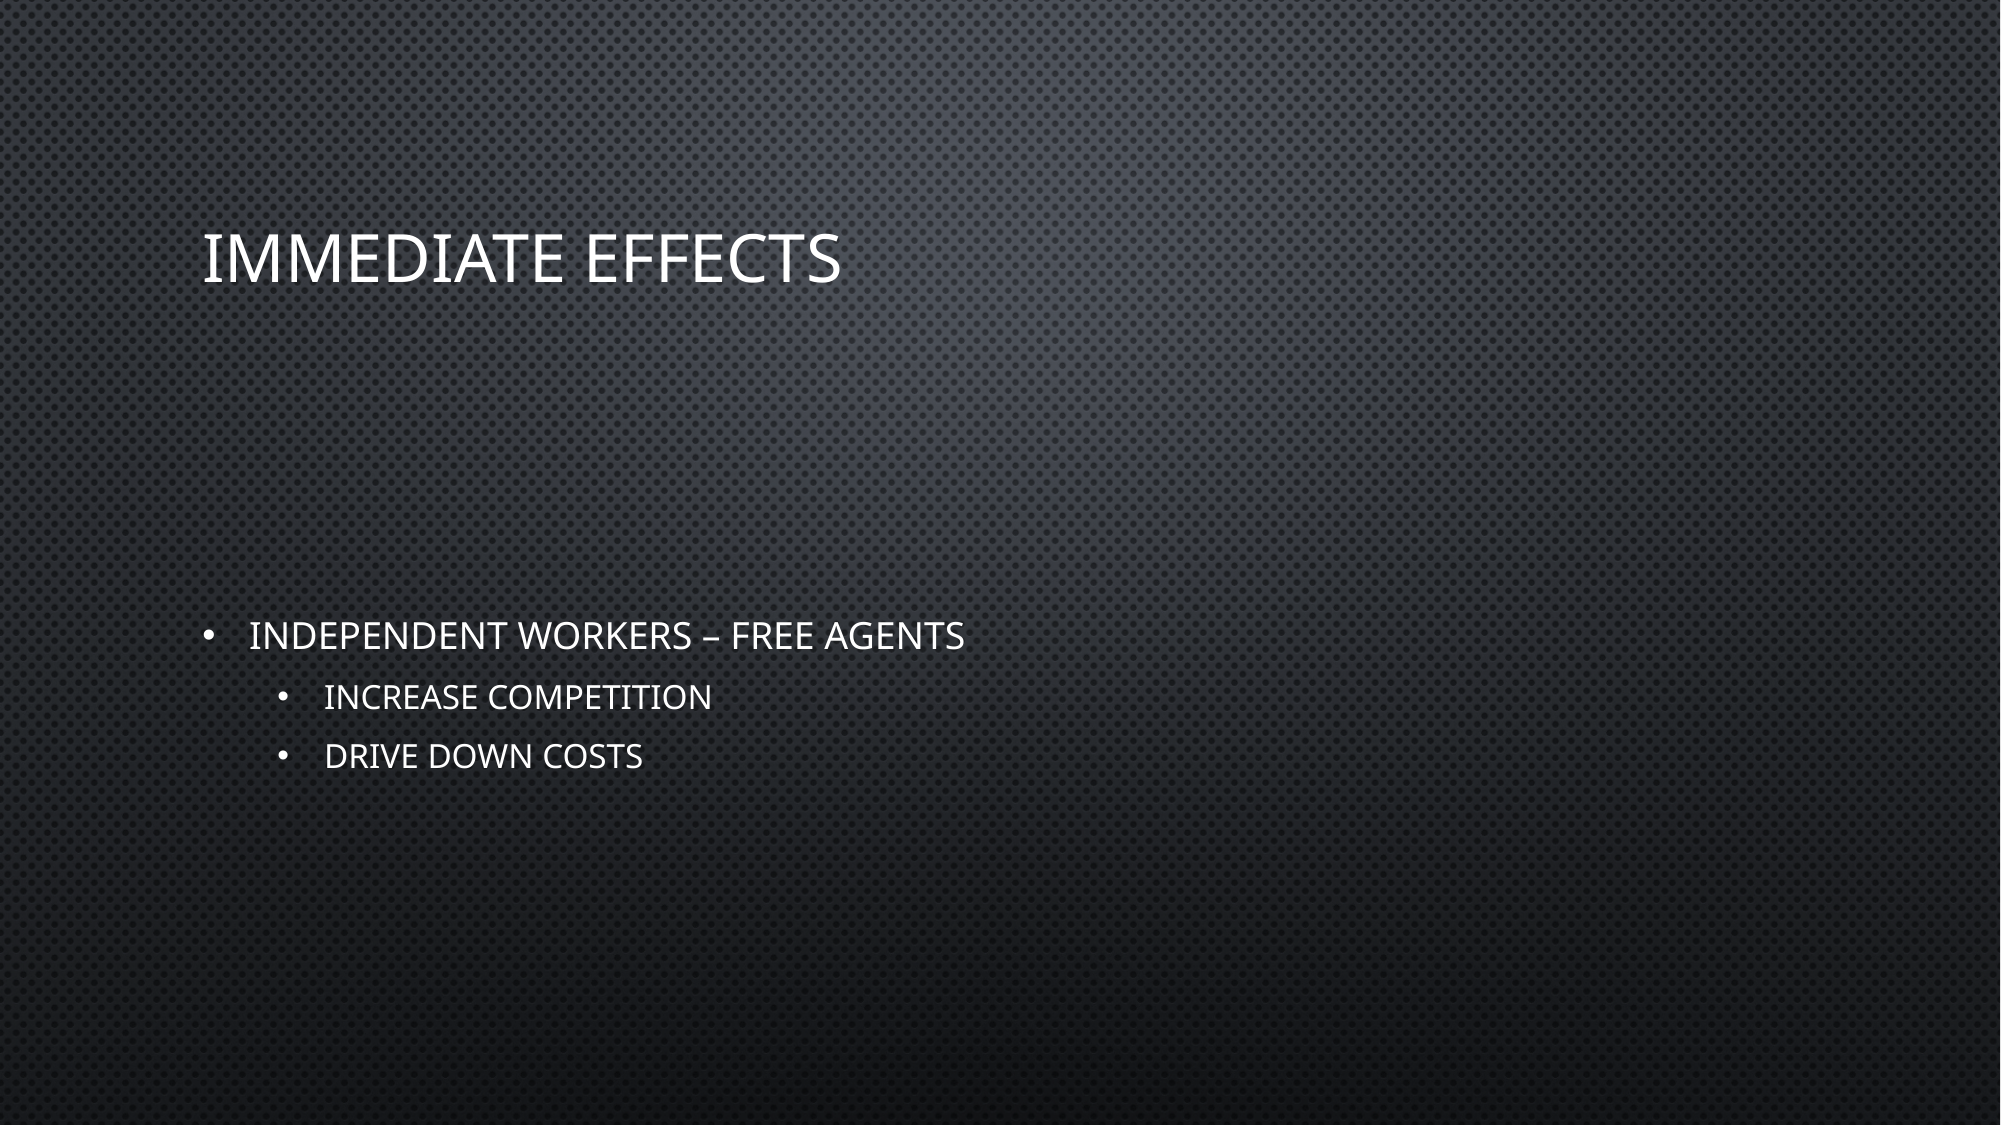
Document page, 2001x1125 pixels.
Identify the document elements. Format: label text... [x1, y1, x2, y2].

title Immediate Effects [187, 99, 1813, 413]
list Independent workers – free agents Increase competition Drive down costs [187, 437, 988, 950]
